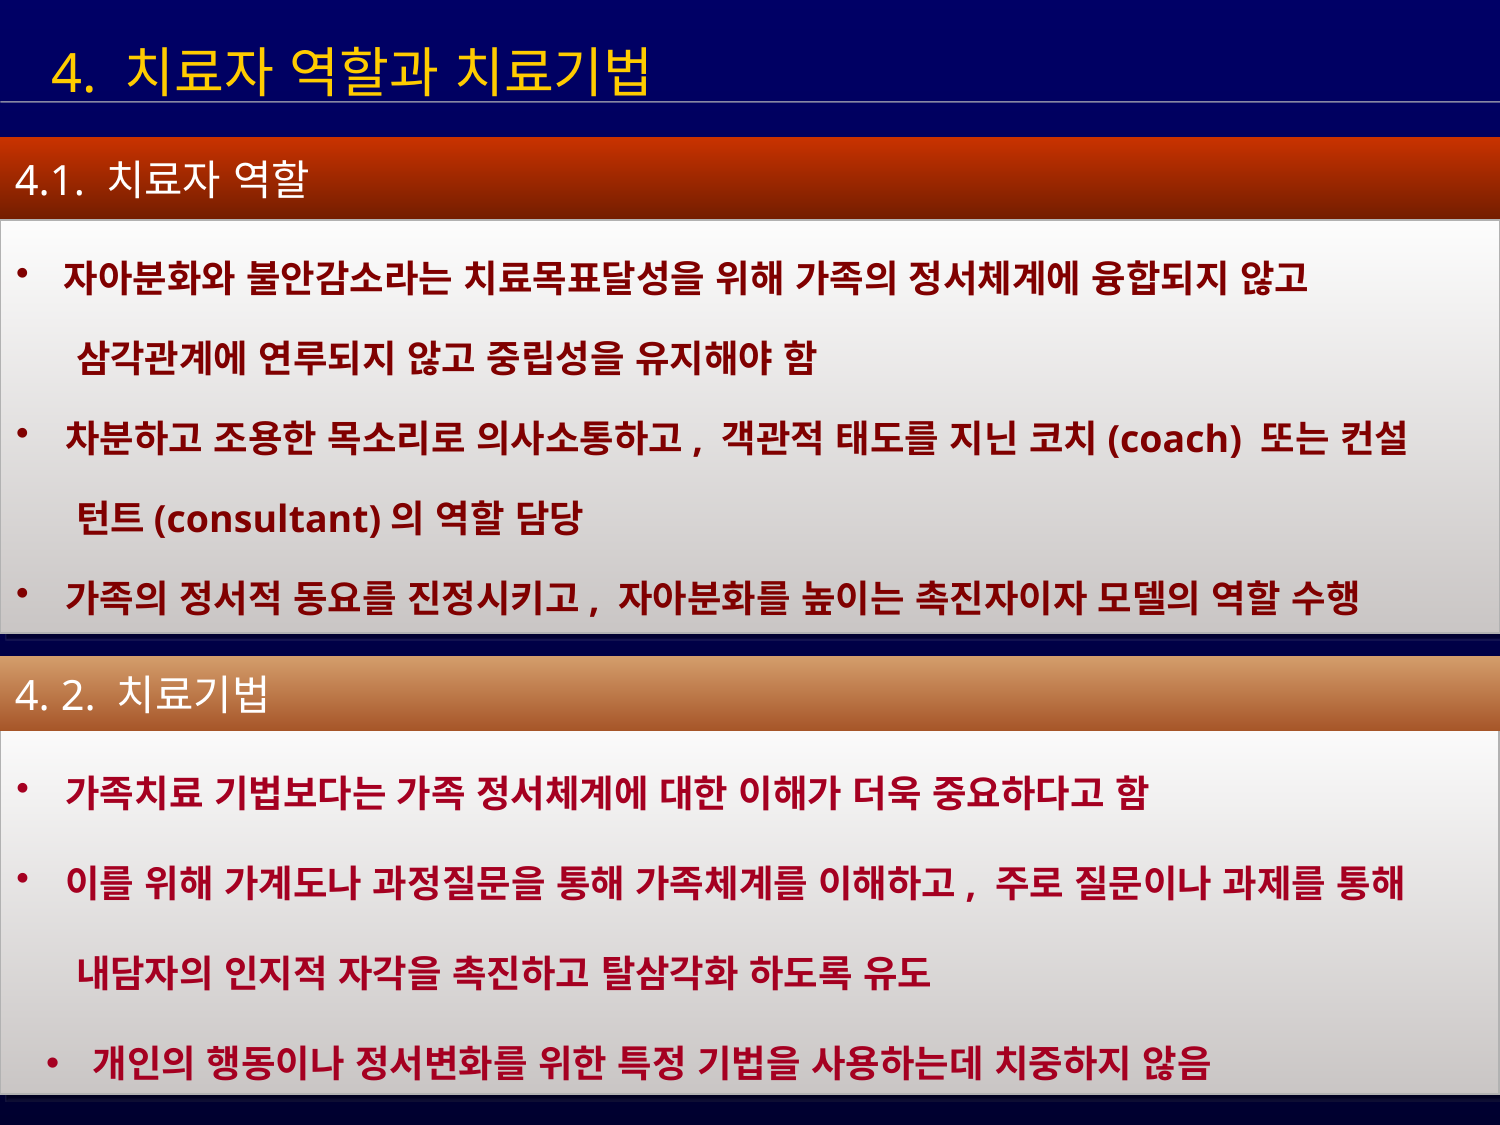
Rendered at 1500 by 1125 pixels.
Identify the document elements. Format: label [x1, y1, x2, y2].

text_box [0, 30, 1500, 1095]
